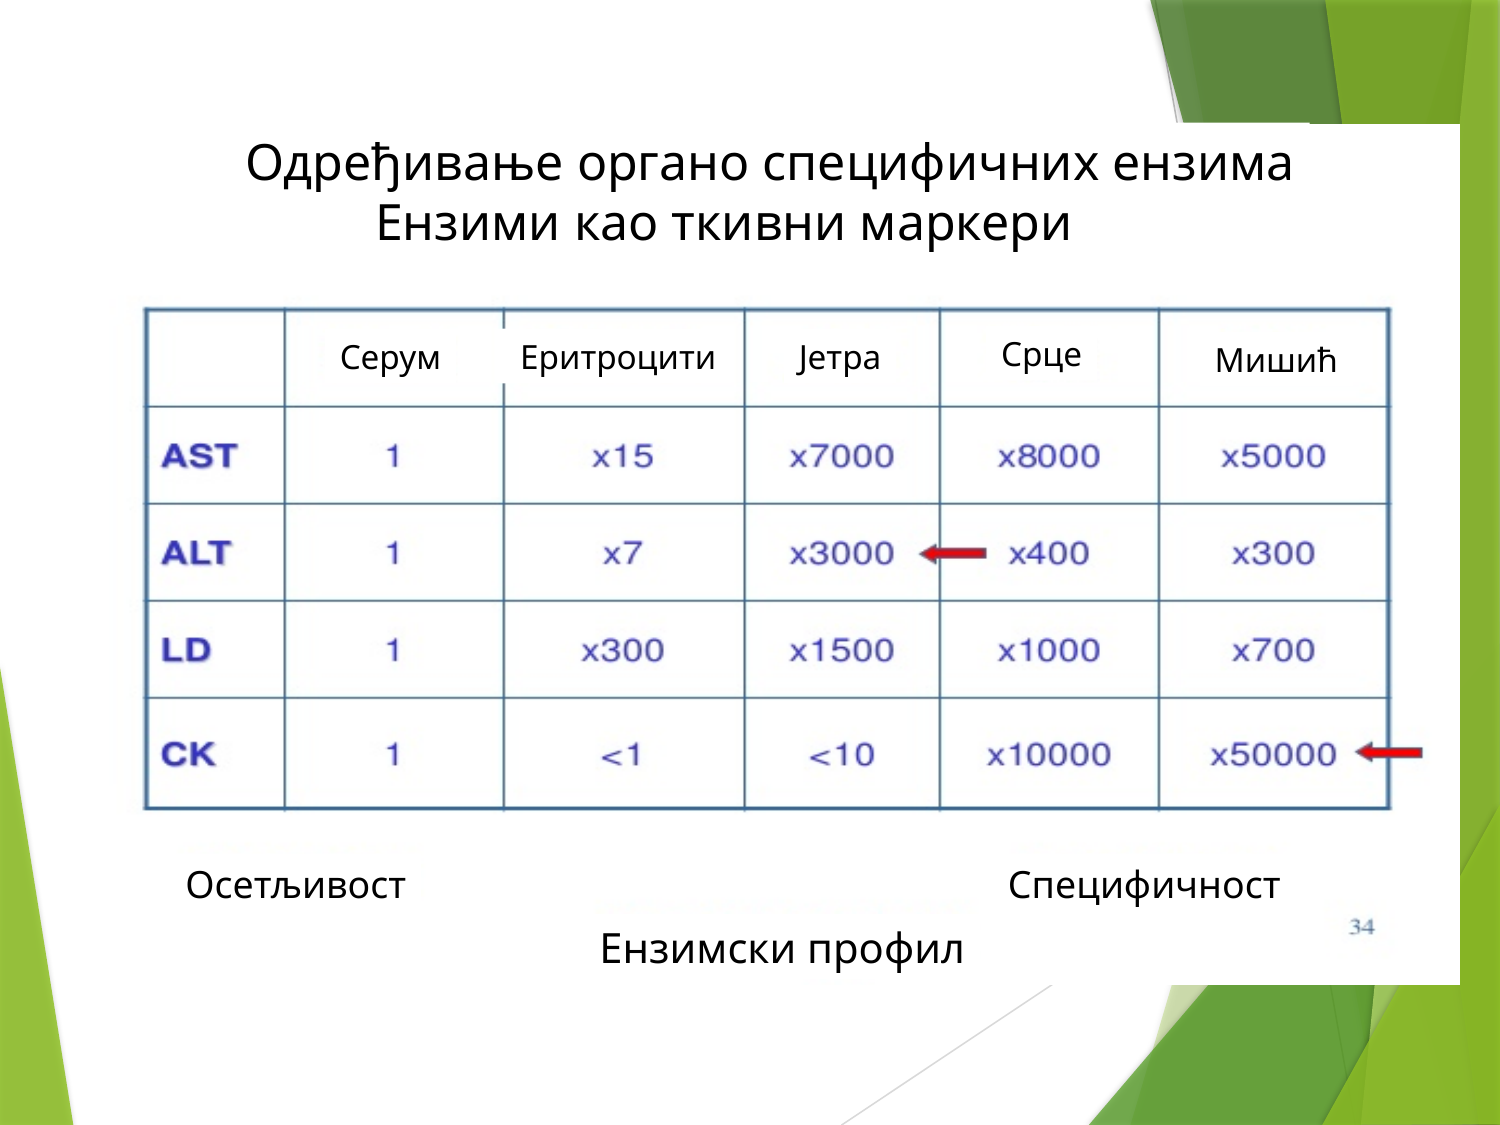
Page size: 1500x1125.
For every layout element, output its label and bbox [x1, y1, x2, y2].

text_box [75, 122, 1461, 985]
